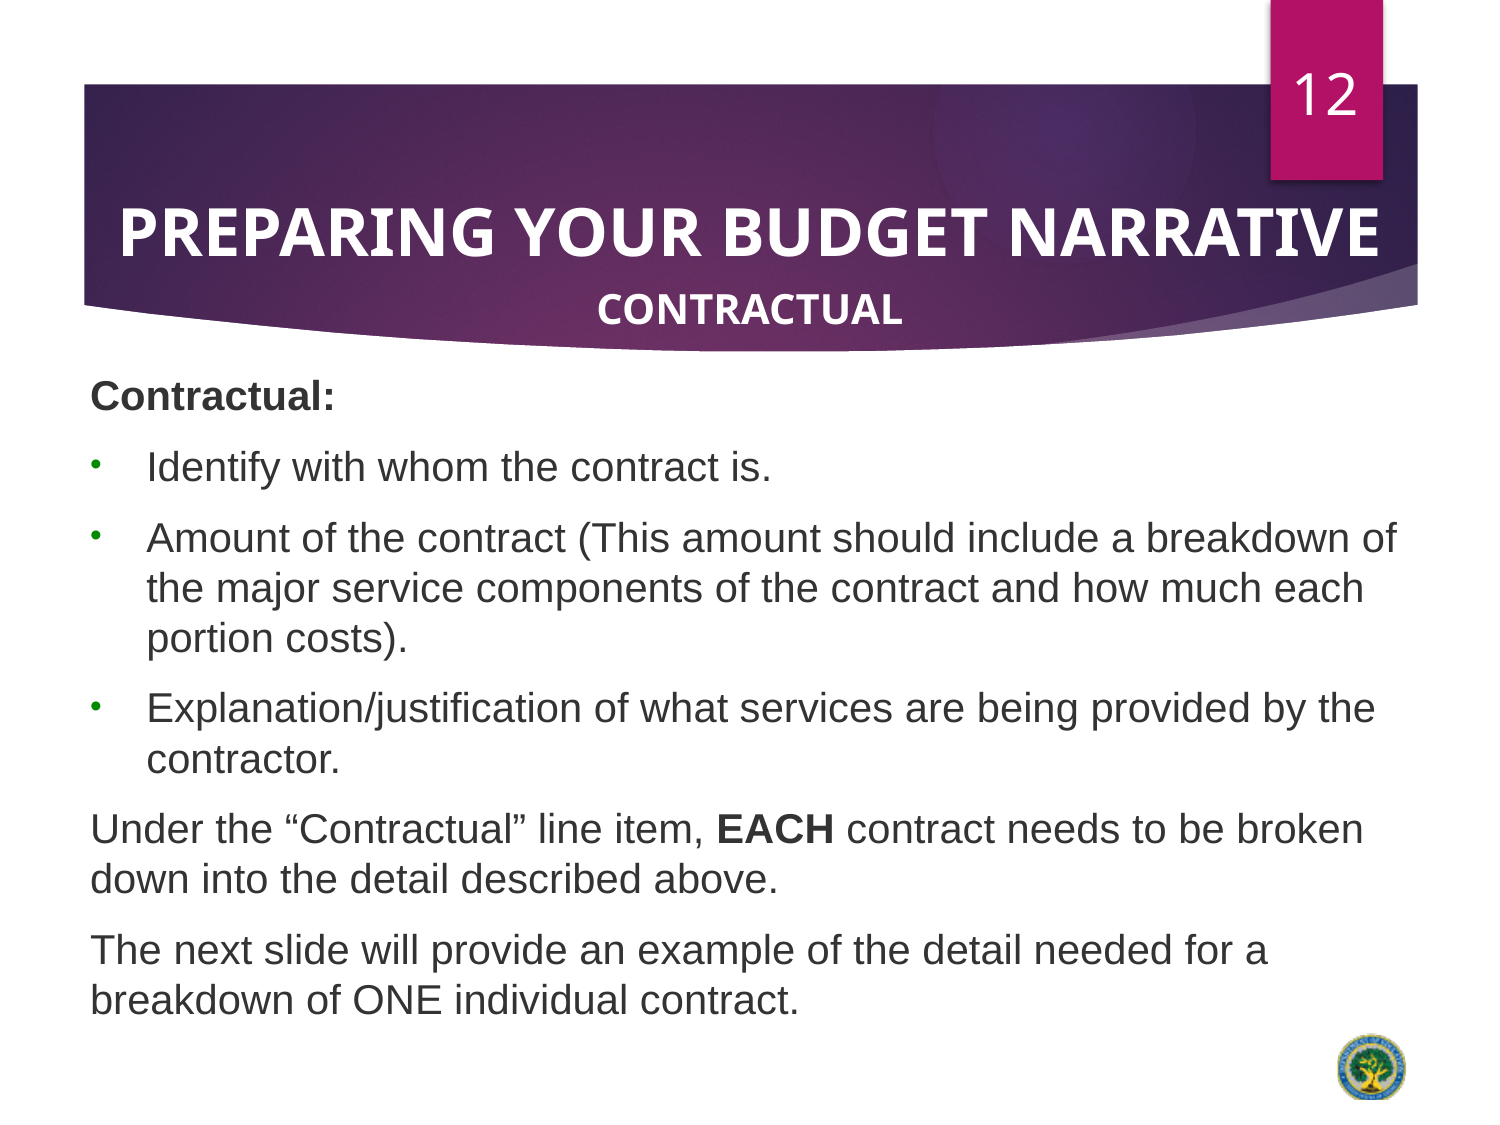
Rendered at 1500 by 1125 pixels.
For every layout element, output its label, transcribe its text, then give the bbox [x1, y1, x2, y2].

title Preparing your Budget Narrative [75, 182, 1425, 275]
list Contractual: Identify with whom the contract is. Amount of the contract (This amount should include a breakdown of the major service components of the contract and how much each portion costs). Explanation/justification of what services are being provided by the contractor. Under the “Contractual” line item, EACH contract needs to be broken down into the detail described above. The next slide will provide an example of the detail needed for a breakdown of ONE individual contract. [37, 361, 1413, 1063]
text_box 12 [1262, 50, 1388, 135]
text_box CONTRACTUAL [512, 275, 988, 340]
